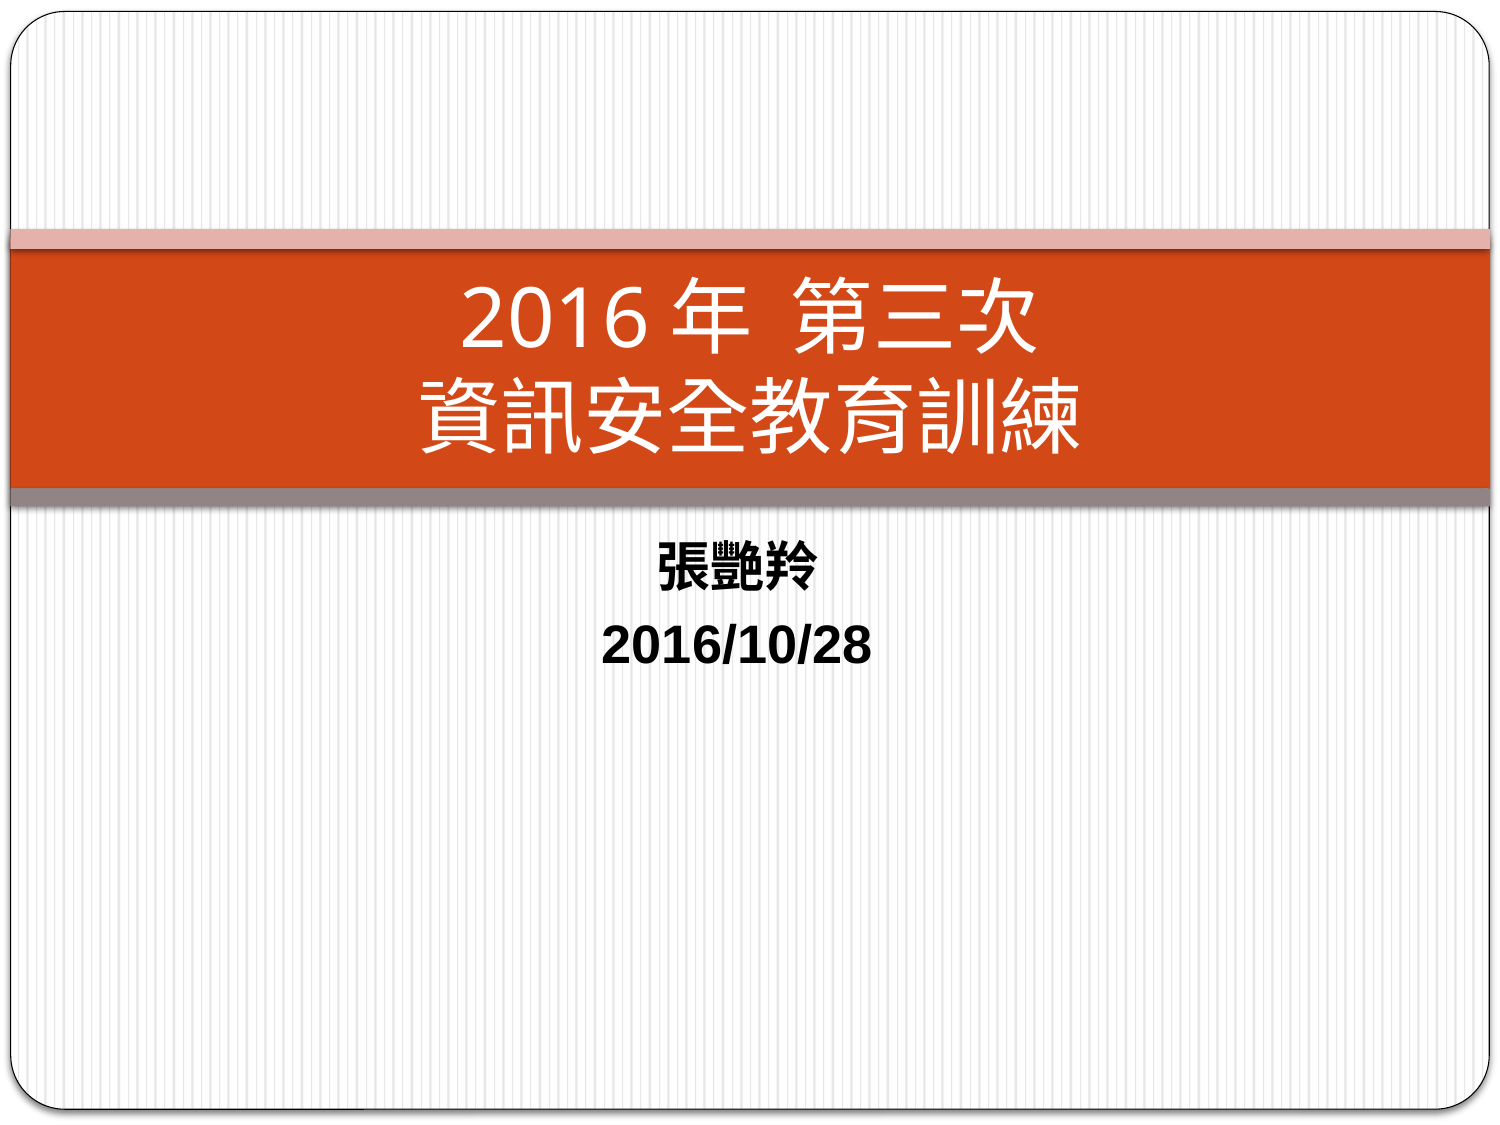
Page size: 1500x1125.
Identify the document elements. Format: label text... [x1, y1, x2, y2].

subtitle 張艷羚 2016/10/28 [212, 525, 1263, 788]
title 2016年 第三次 資訊安全教育訓練 [75, 247, 1425, 489]
